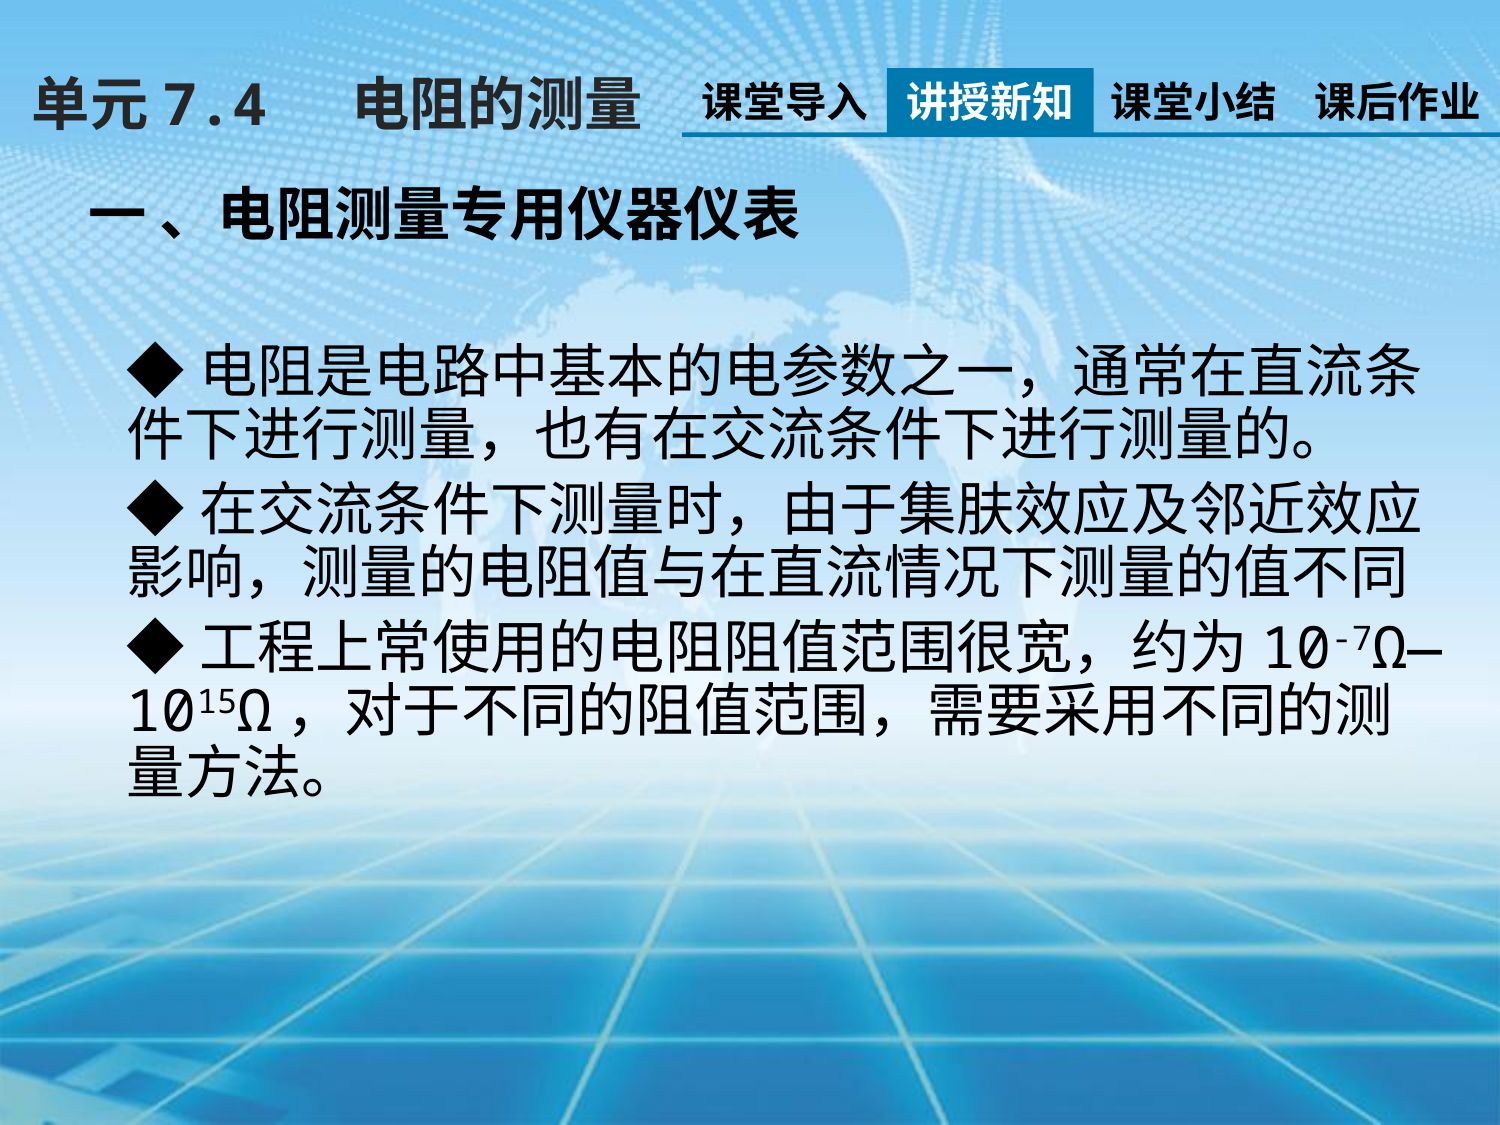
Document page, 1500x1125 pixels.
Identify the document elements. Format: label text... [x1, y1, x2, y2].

picture [0, 0, 1500, 1125]
text_box 一 、电阻测量专用仪器仪表 [73, 165, 1424, 260]
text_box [16, 59, 1500, 146]
text_box ◆电阻是电路中基本的电参数之一，通常在直流条件下进行测量，也有在交流条件下进行测量的。 ◆在交流条件下测量时，由于集肤效应及邻近效应影响，测量的电阻值与在直流情况下测量的值不同 ◆工程上常使用的电阻阻值范围很宽，约为10-7Ω—1015Ω，对于不同的阻值范围，需要采用不同的测量方法。 [111, 335, 1459, 886]
